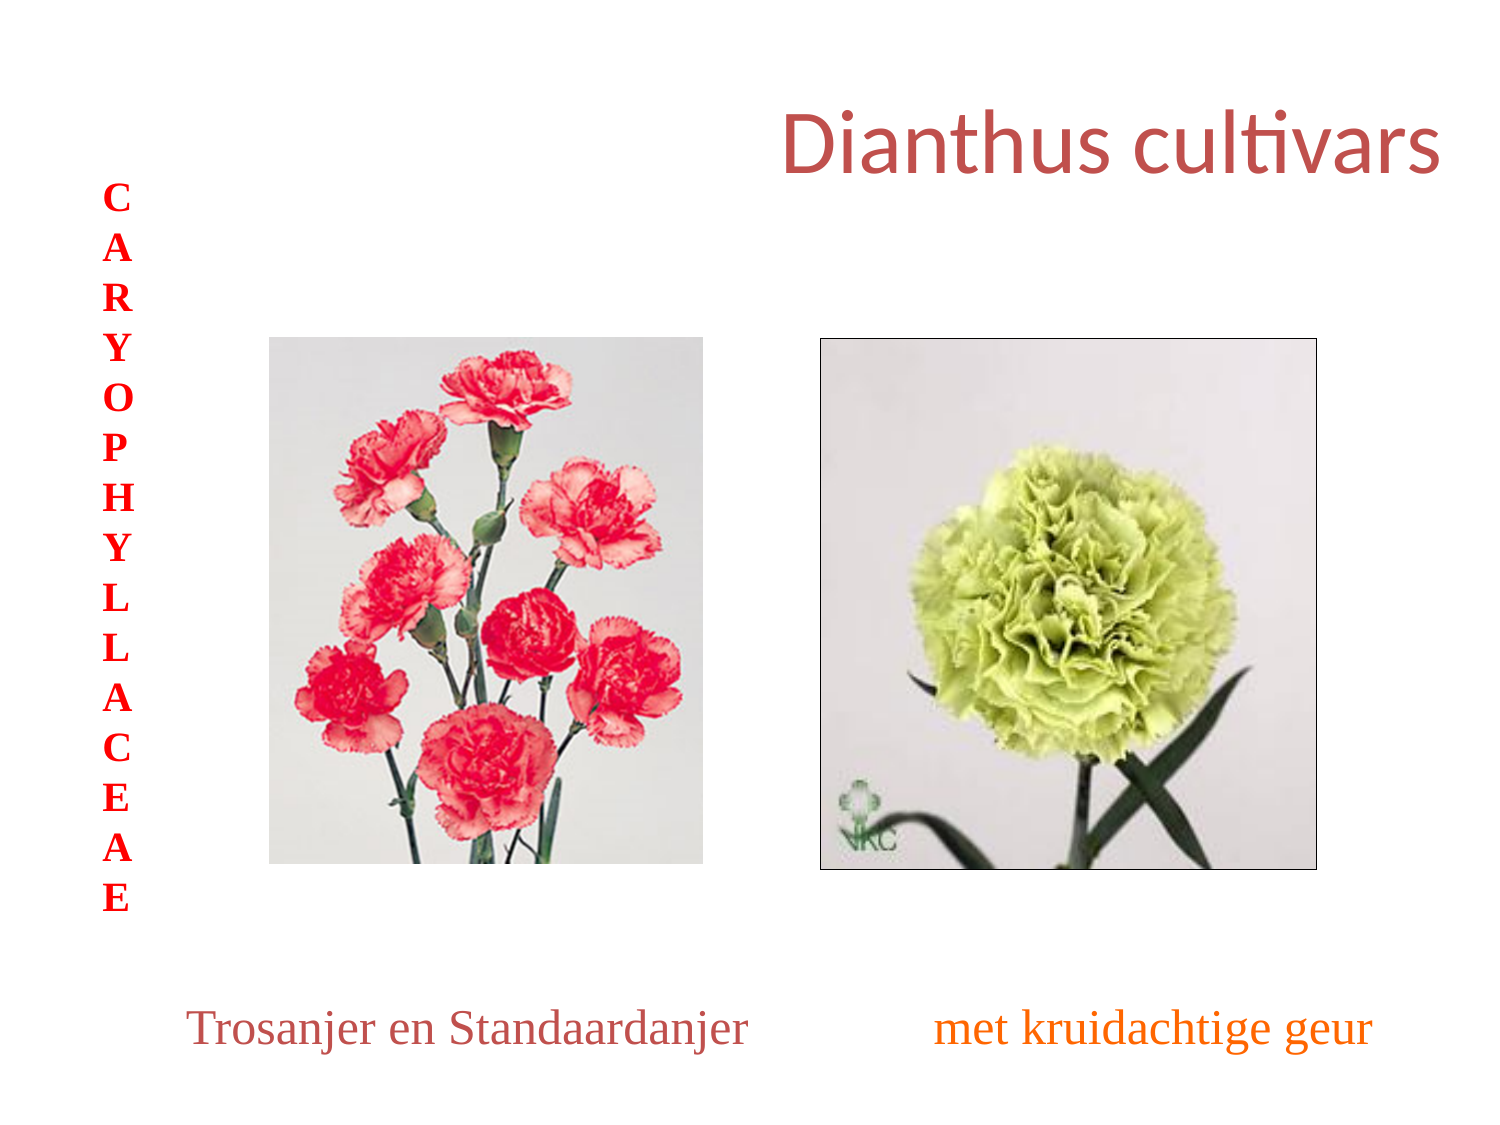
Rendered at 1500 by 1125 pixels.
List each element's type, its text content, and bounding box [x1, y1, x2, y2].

picture [269, 337, 703, 865]
text_box met kruidachtige geur [714, 987, 1388, 1063]
text_box Trosanjer en Standaardanjer [171, 987, 714, 1063]
title Dianthus cultivars [183, 42, 1459, 231]
text_box CARYOPHYLLACEAE [87, 162, 150, 928]
